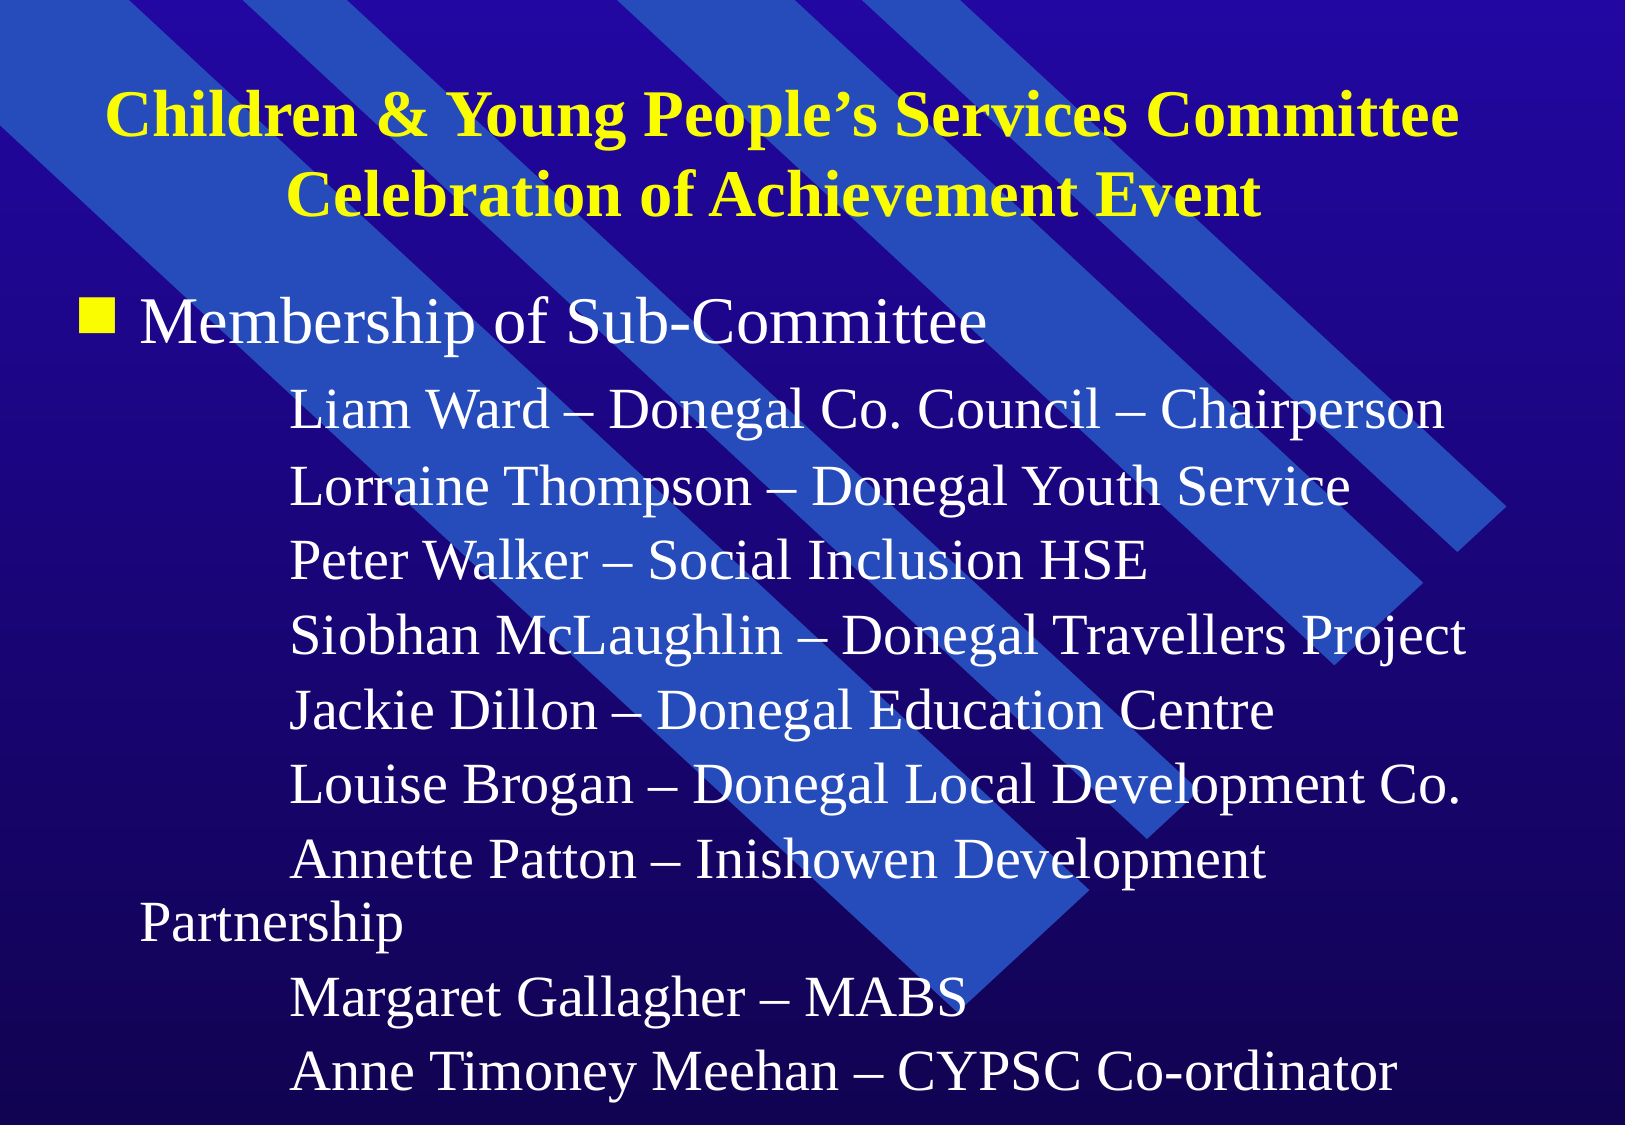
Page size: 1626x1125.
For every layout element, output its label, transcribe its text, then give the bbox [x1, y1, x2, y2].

title Children & Young People’s Services Committee Celebration of Achievement Event [32, 49, 1534, 250]
list Membership of Sub-Committee Liam Ward – Donegal Co. Council – Chairperson Lorraine Thompson – Donegal Youth Service Peter Walker – Social Inclusion HSE Siobhan McLaughlin – Donegal Travellers Project Jackie Dillon – Donegal Education Centre Louise Brogan – Donegal Local Development Co. Annette Patton – Inishowen Development Partnership Margaret Gallagher – MABS Anne Timoney Meehan – CYPSC Co-ordinator [67, 278, 1558, 1125]
